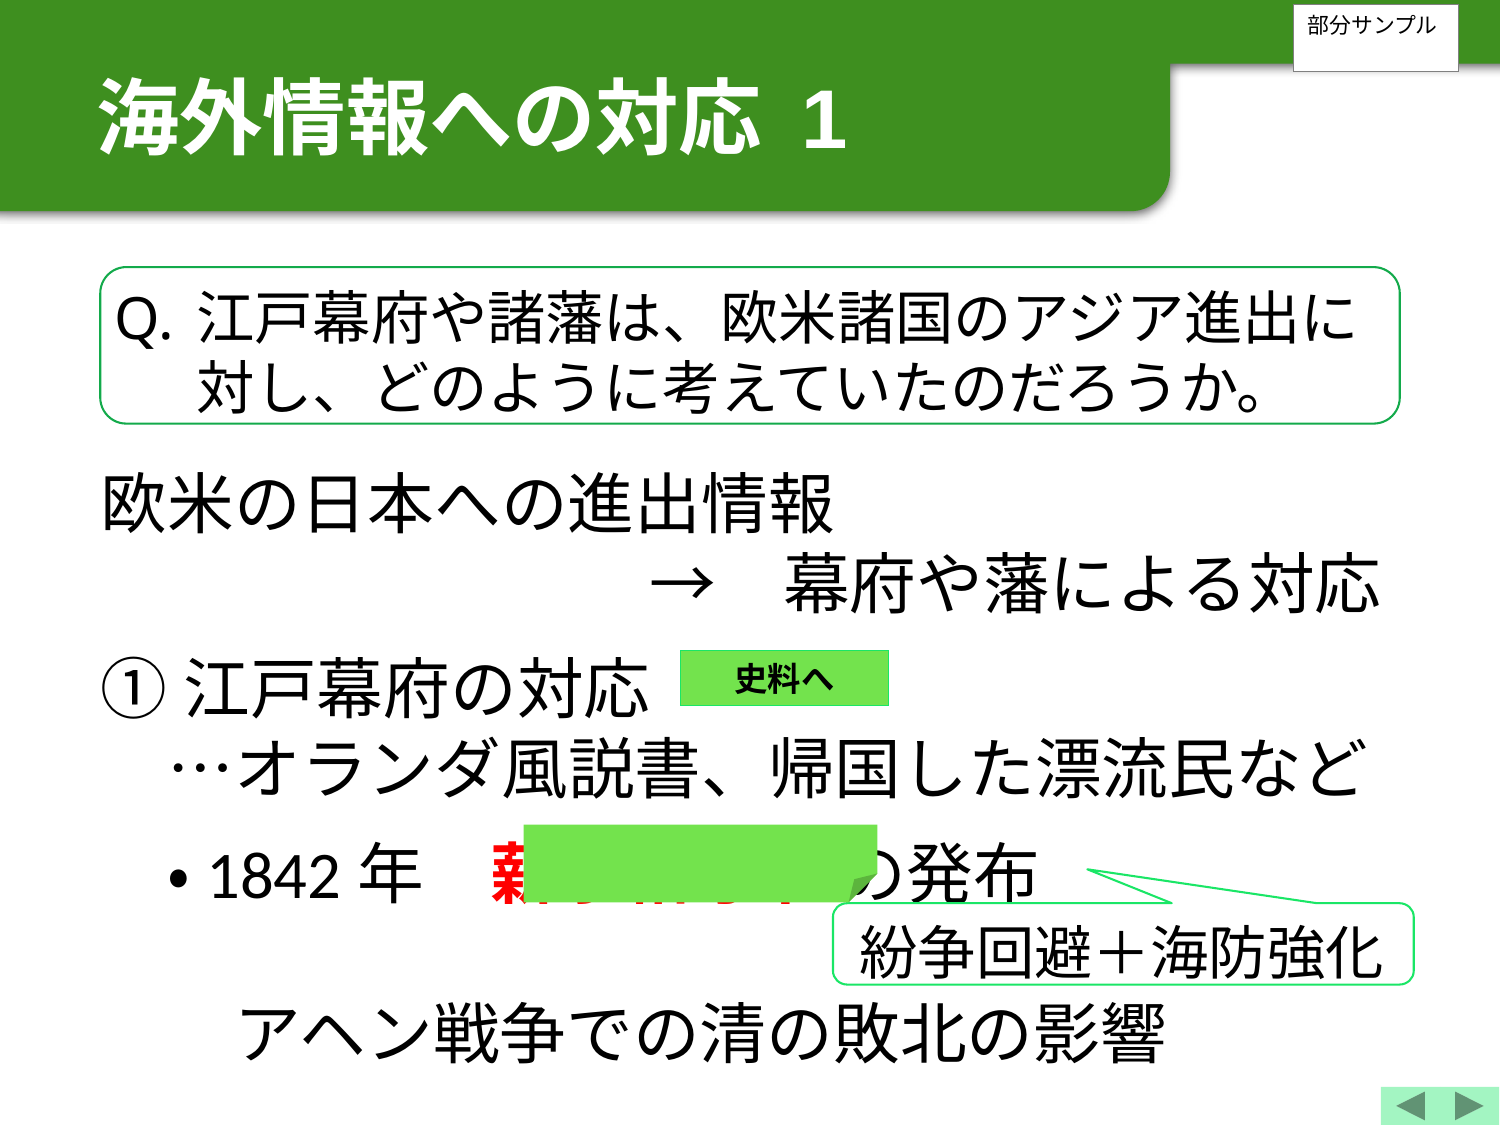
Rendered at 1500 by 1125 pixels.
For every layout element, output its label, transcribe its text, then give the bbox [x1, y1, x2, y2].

text_box 部分サンプル [1293, 4, 1459, 72]
text_box [522, 823, 879, 904]
list 欧米の日本への進出情報 → 幕府や藩による対応 ①江戸幕府の対応 …オランダ風説書、帰国した漂流民など ・1842年 薪水給与令 の発布 アヘン戦争での清の敗北の影響 [85, 454, 1483, 1090]
text_box 海外情報への対応 1 [81, 58, 1302, 173]
text_box [99, 266, 1401, 425]
text_box 紛争回避＋海防強化 [818, 908, 1425, 994]
text_box 史料へ [680, 650, 889, 706]
text_box [1380, 1086, 1439, 1125]
text_box [835, 868, 1412, 908]
text_box 江戸幕府や諸藩は、欧米諸国のアジア進出に対し、どのように考えていたのだろうか。 [181, 274, 1425, 429]
text_box Q. [100, 273, 191, 359]
text_box [1439, 1086, 1500, 1125]
